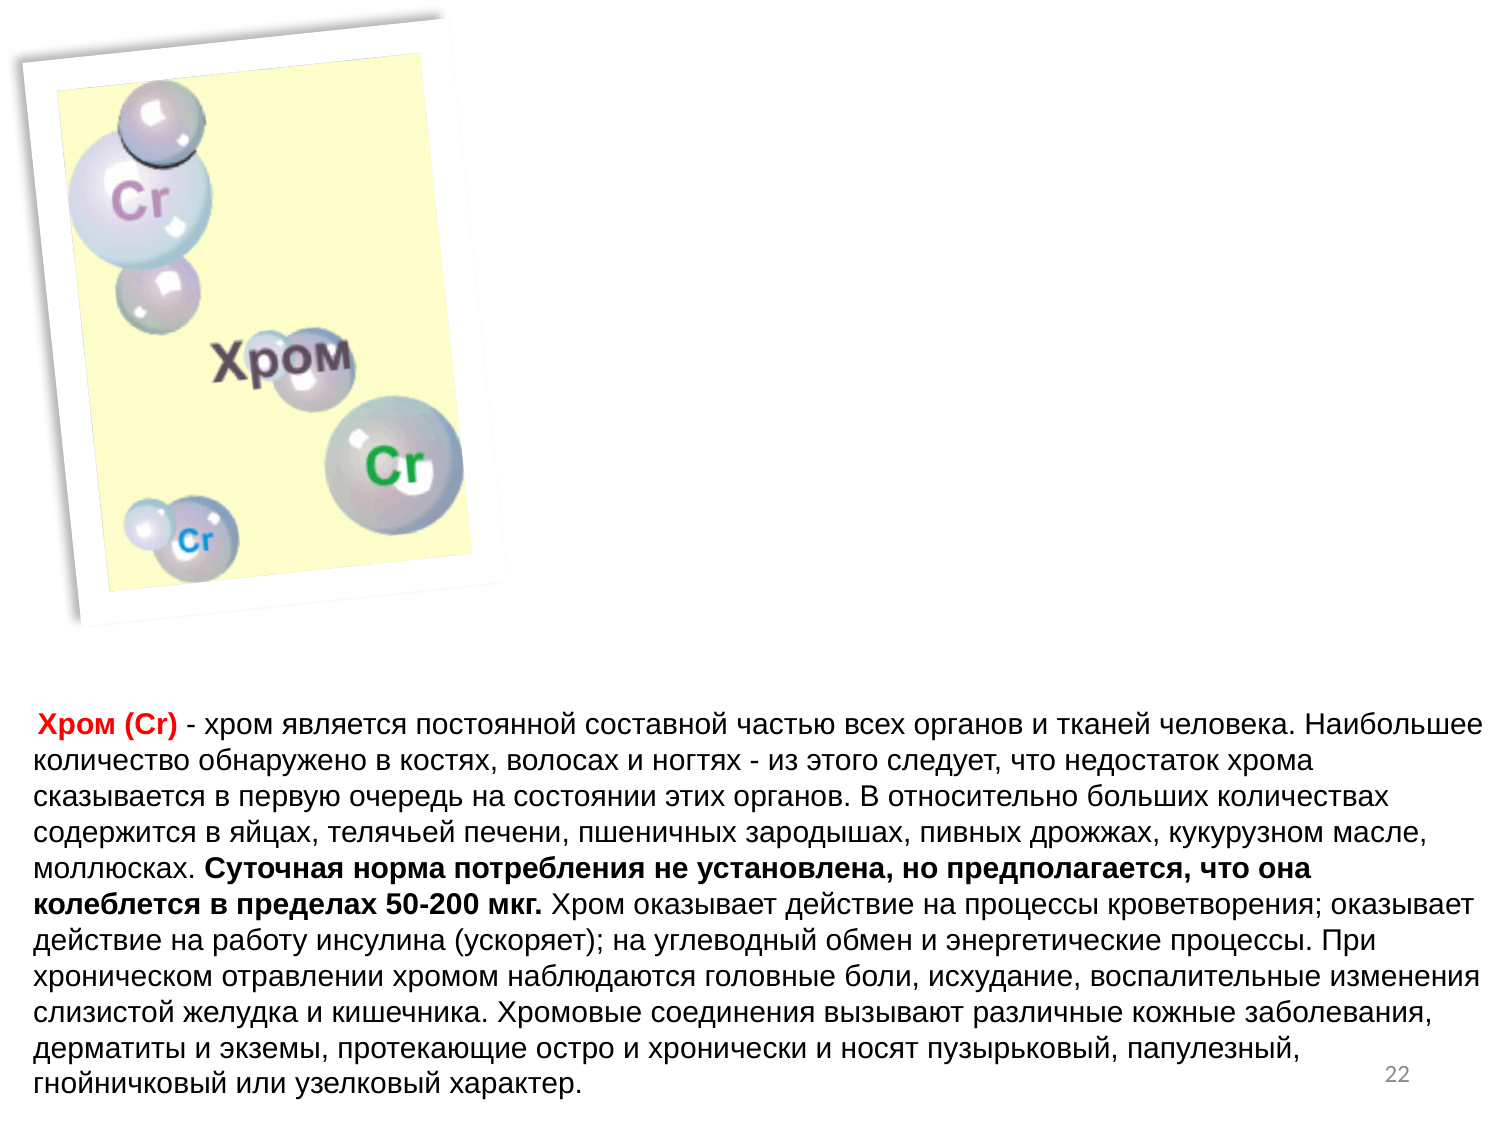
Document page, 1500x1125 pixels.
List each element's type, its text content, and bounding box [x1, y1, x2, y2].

list Хром (Сr) - хром является постоянной составной частью всех органов и тканей человека. Наибольшее количество обнаружено в костях, волосах и ногтях - из этого следует, что недостаток хрома сказывается в первую очередь на состоянии этих органов. В относительно больших количествах содержится в яйцах, телячьей печени, пшеничных зародышах, пивных дрожжах, кукурузном масле, моллюсках. Суточная норма потребления не установлена, но предполагается, что она колеблется в пределах 50-200 мкг. Хром оказывает действие на процессы кроветворения; оказывает действие на работу инсулина (ускоряет); на углеводный обмен и энергетические процессы. При хроническом отравлении хромом наблюдаются головные боли, исхудание, воспалительные изменения слизистой желудка и кишечника. Хромовые соединения вызывают различные кожные заболевания, дерматиты и экземы, протекающие остро и хронически и носят пузырьковый, папулезный, гнойничковый или узелковый характер. [0, 660, 1500, 1125]
picture [58, 54, 472, 591]
